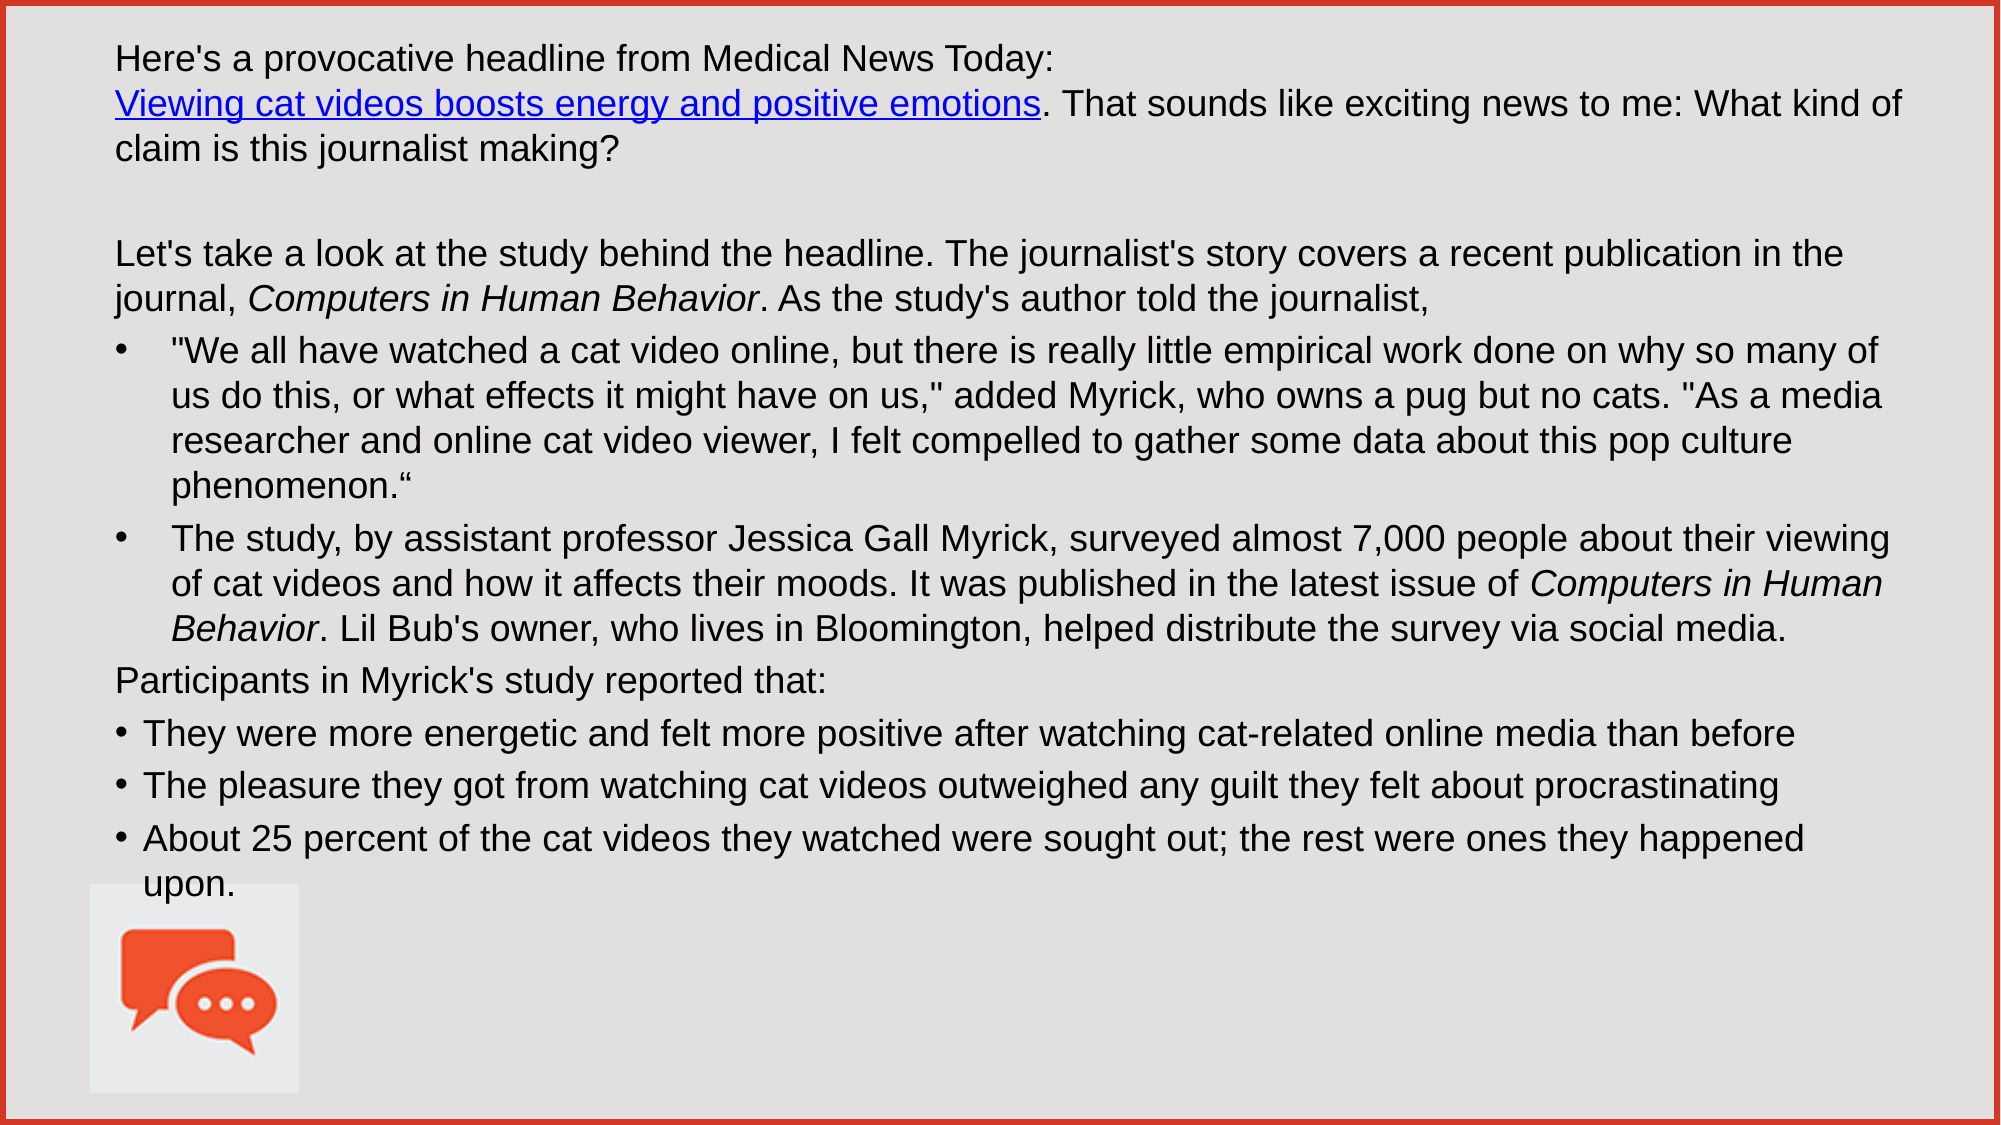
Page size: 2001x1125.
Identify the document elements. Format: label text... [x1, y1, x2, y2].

picture [90, 884, 299, 1093]
list Here's a provocative headline from Medical News Today: Viewing cat videos boosts energy and positive emotions. That sounds like exciting news to me: What kind of claim is this journalist making? Let's take a look at the study behind the headline. The journalist's story covers a recent publication in the journal, Computers in Human Behavior. As the study's author told the journalist, "We all have watched a cat video online, but there is really little empirical work done on why so many of us do this, or what effects it might have on us," added Myrick, who owns a pug but no cats. "As a media researcher and online cat video viewer, I felt compelled to gather some data about this pop culture phenomenon.“ The study, by assistant professor Jessica Gall Myrick, surveyed almost 7,000 people about their viewing of cat videos and how it affects their moods. It was published in the latest issue of Computers in Human Behavior. Lil Bub's owner, who lives in Bloomington, helped distribute the survey via social media. Participants in Myrick's study reported that: They were more energetic and felt more positive after watching cat-related online media than before The pleasure they got from watching cat videos outweighed any guilt they felt about procrastinating About 25 percent of the cat videos they watched were sought out; the rest were ones they happened upon. [99, 26, 1921, 964]
